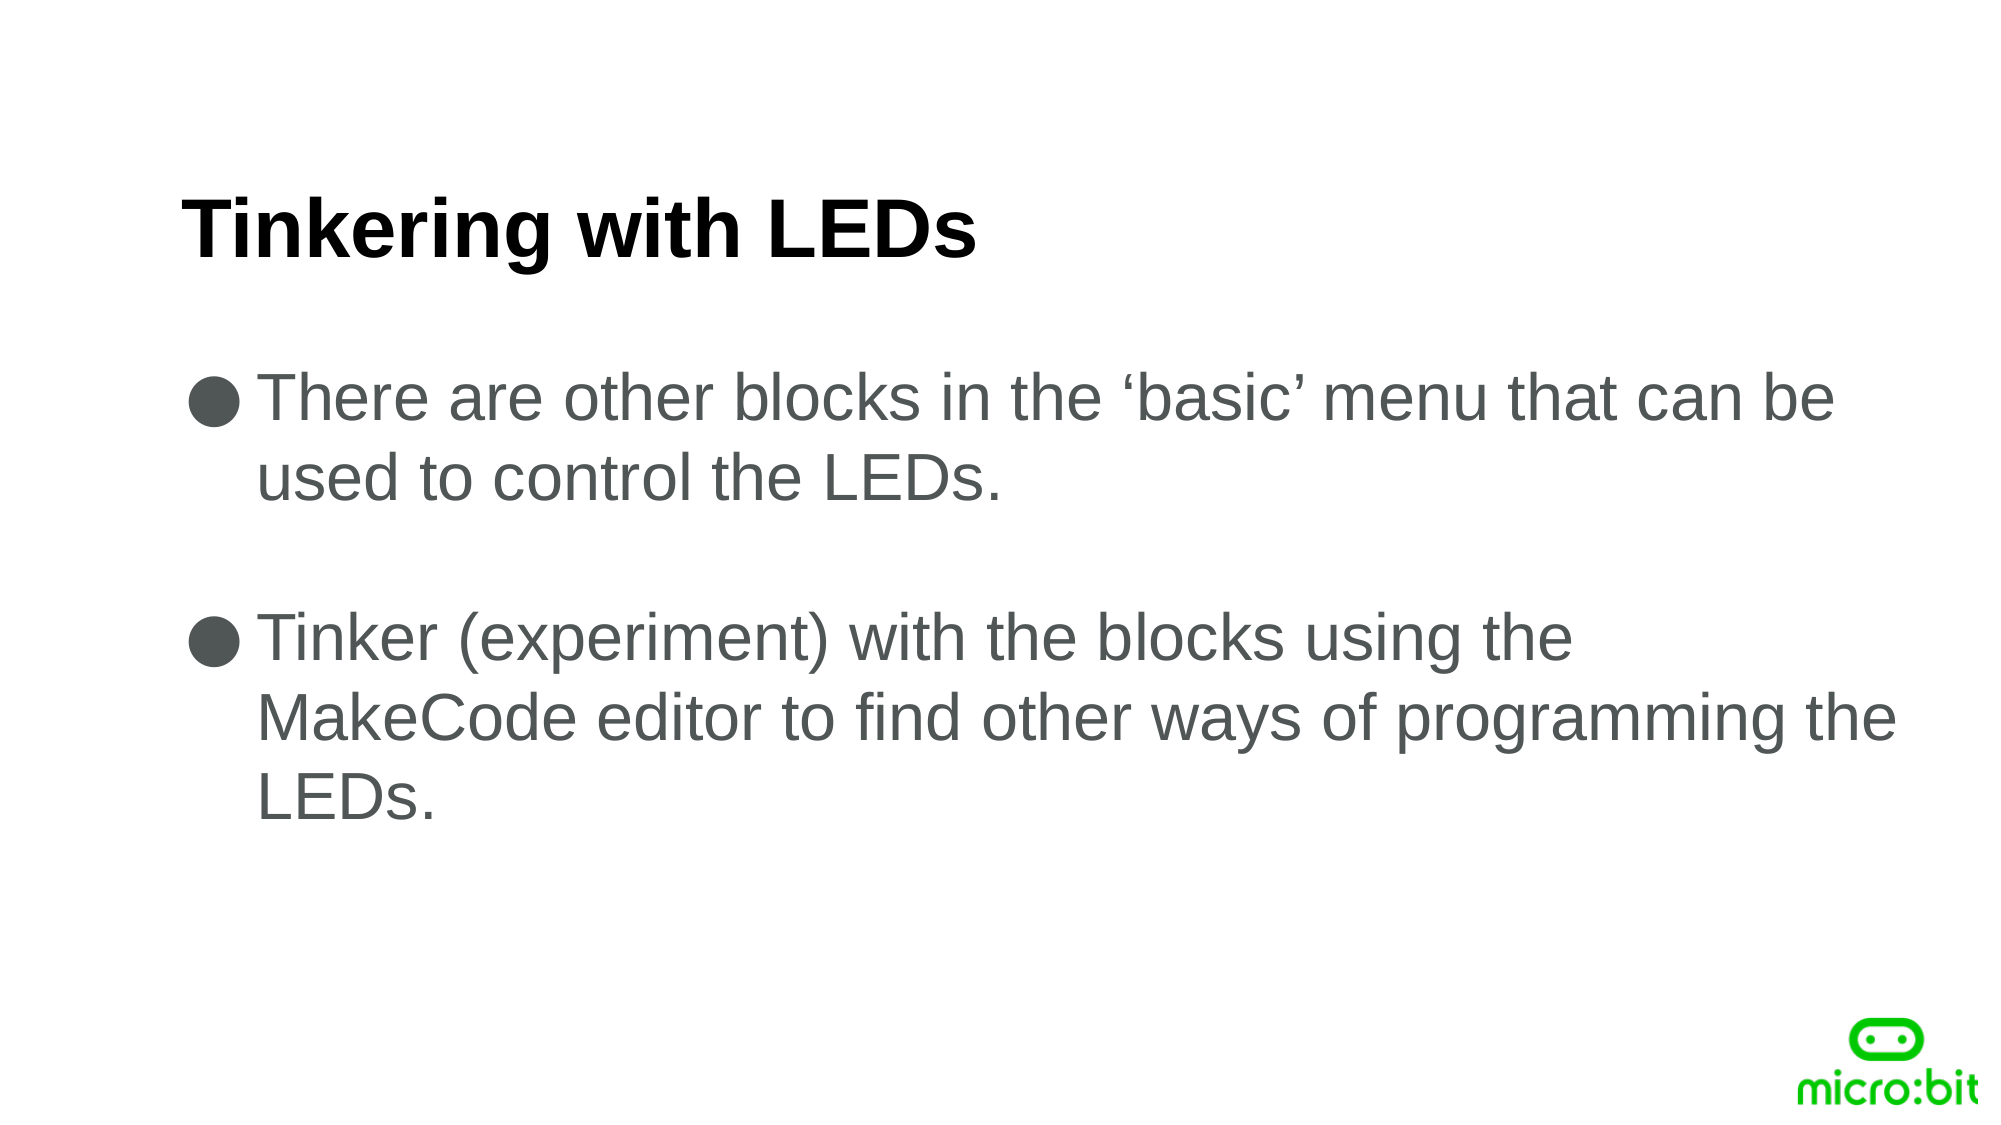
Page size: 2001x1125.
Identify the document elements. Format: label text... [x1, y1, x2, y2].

picture [1797, 1017, 1978, 1106]
text_box Tinkering with LEDs There are other blocks in the ‘basic’ menu that can be used to control the LEDs. Tinker (experiment) with the blocks using the MakeCode editor to find other ways of programming the LEDs. [166, 60, 1918, 884]
